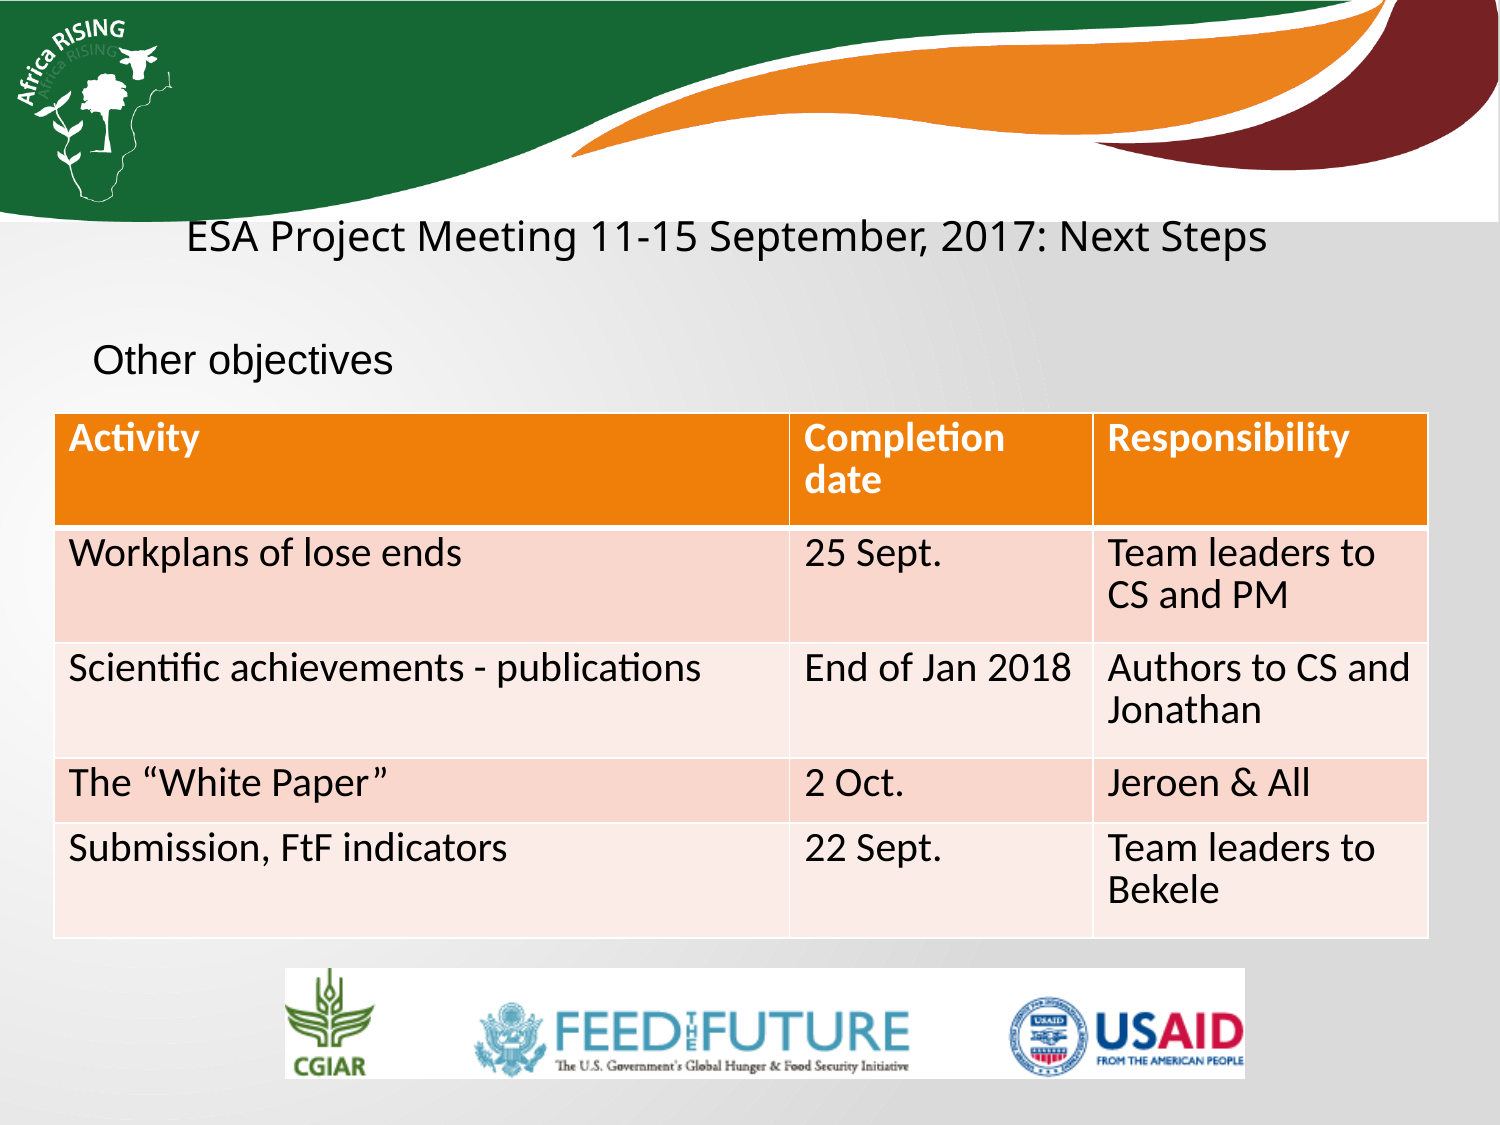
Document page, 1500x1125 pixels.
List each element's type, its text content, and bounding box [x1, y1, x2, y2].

table_cell Team leaders to CS and PM [1094, 531, 1427, 642]
table_cell 2 Oct. [790, 759, 1092, 822]
table_header Responsibility [1094, 414, 1427, 525]
table_cell Team leaders to Bekele [1094, 824, 1427, 937]
table_header Activity [55, 414, 789, 525]
table_cell Scientific achievements - publications [55, 644, 789, 757]
list Other objectives [53, 328, 1401, 412]
list ESA Project Meeting 11-15 September, 2017: Next Steps [137, 202, 1307, 263]
table_cell Authors to CS and Jonathan [1094, 644, 1427, 757]
table_cell 25 Sept. [790, 531, 1092, 642]
table_cell 22 Sept. [790, 824, 1092, 937]
table_cell The “White Paper” [55, 759, 789, 822]
table_cell End of Jan 2018 [790, 644, 1092, 757]
table_cell Submission, FtF indicators [55, 824, 789, 937]
table_cell Workplans of lose ends [55, 531, 789, 642]
picture [285, 983, 1245, 1079]
table_header Completion date [790, 414, 1092, 525]
picture [0, 0, 1499, 222]
table_cell Jeroen & All [1094, 759, 1427, 822]
list Other objectives [53, 939, 1401, 983]
